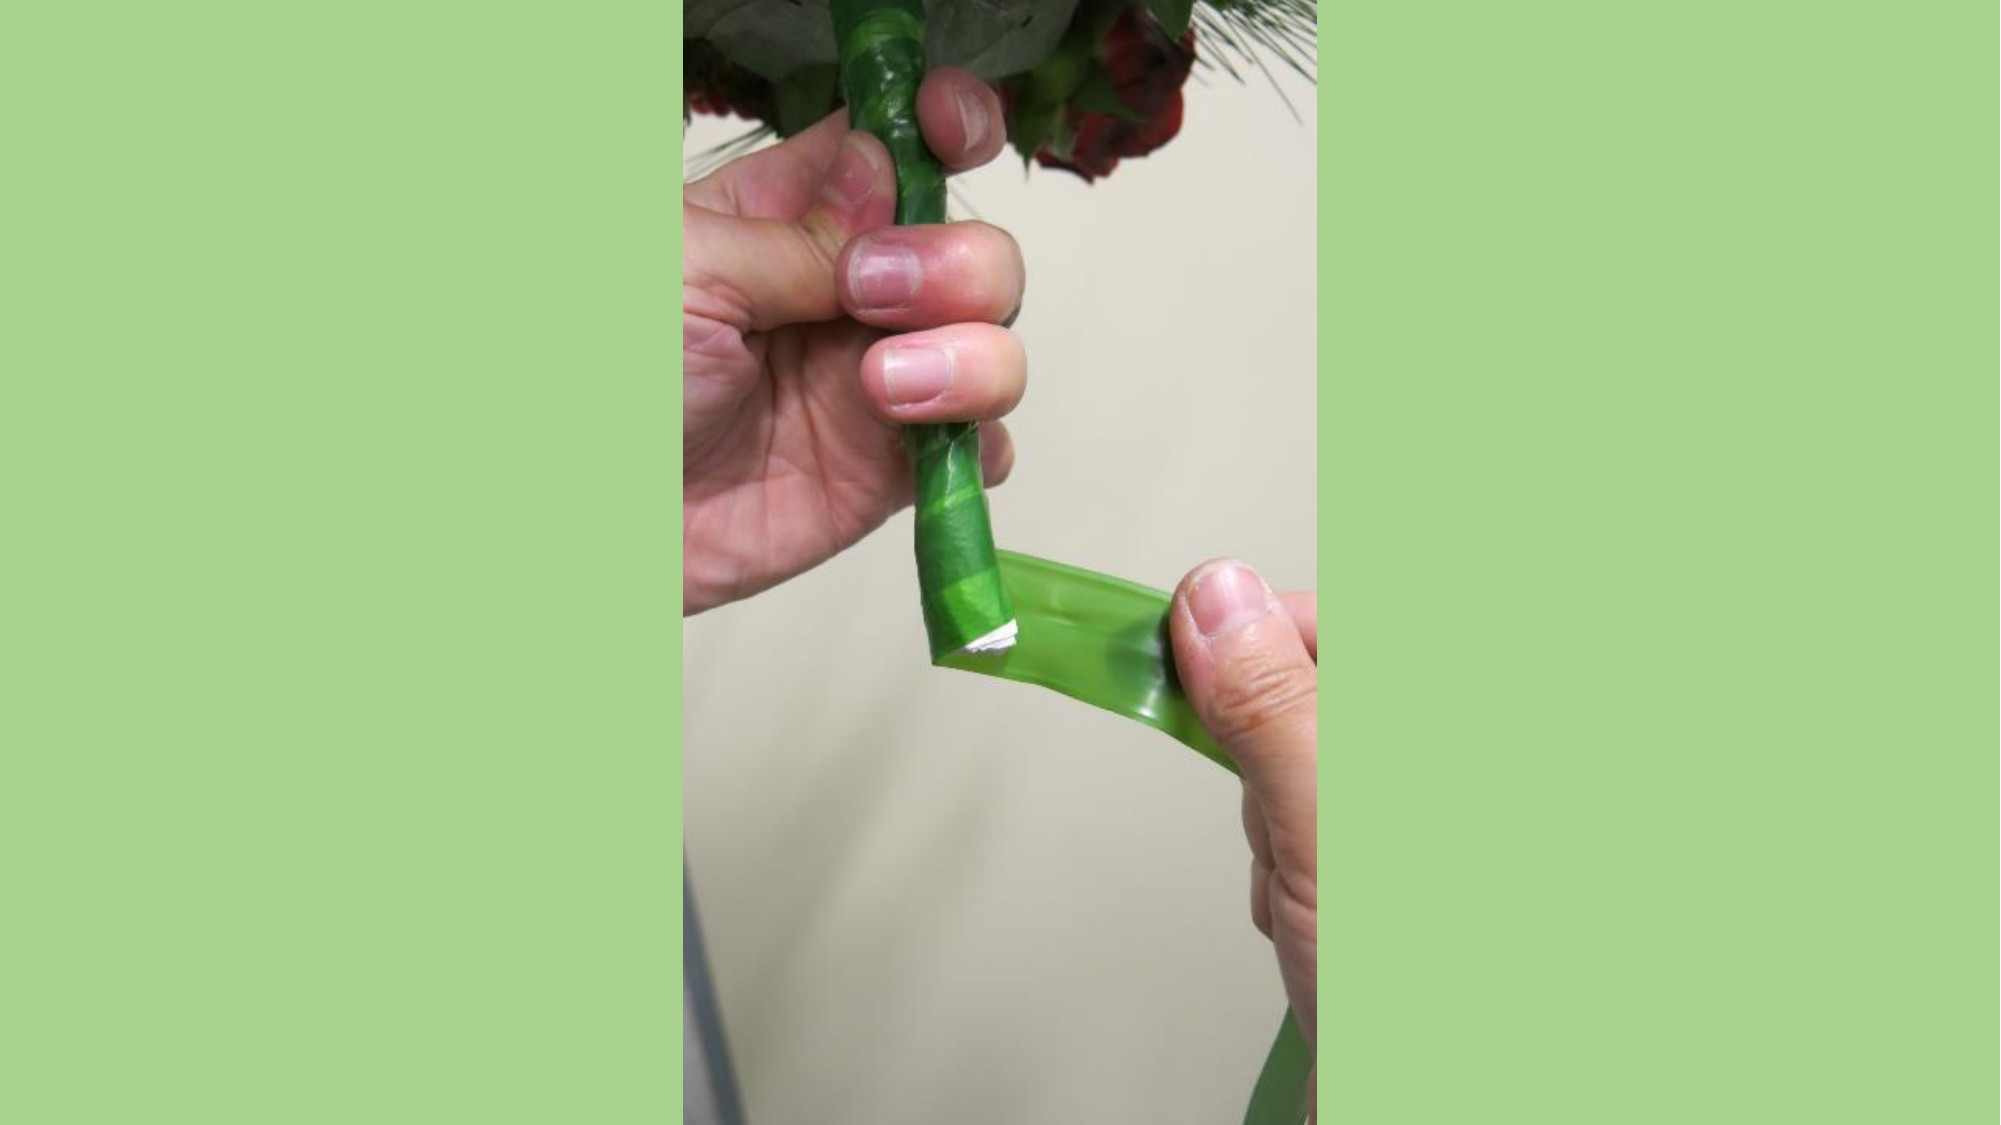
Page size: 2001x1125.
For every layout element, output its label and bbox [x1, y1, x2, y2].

picture [683, 0, 1317, 1125]
